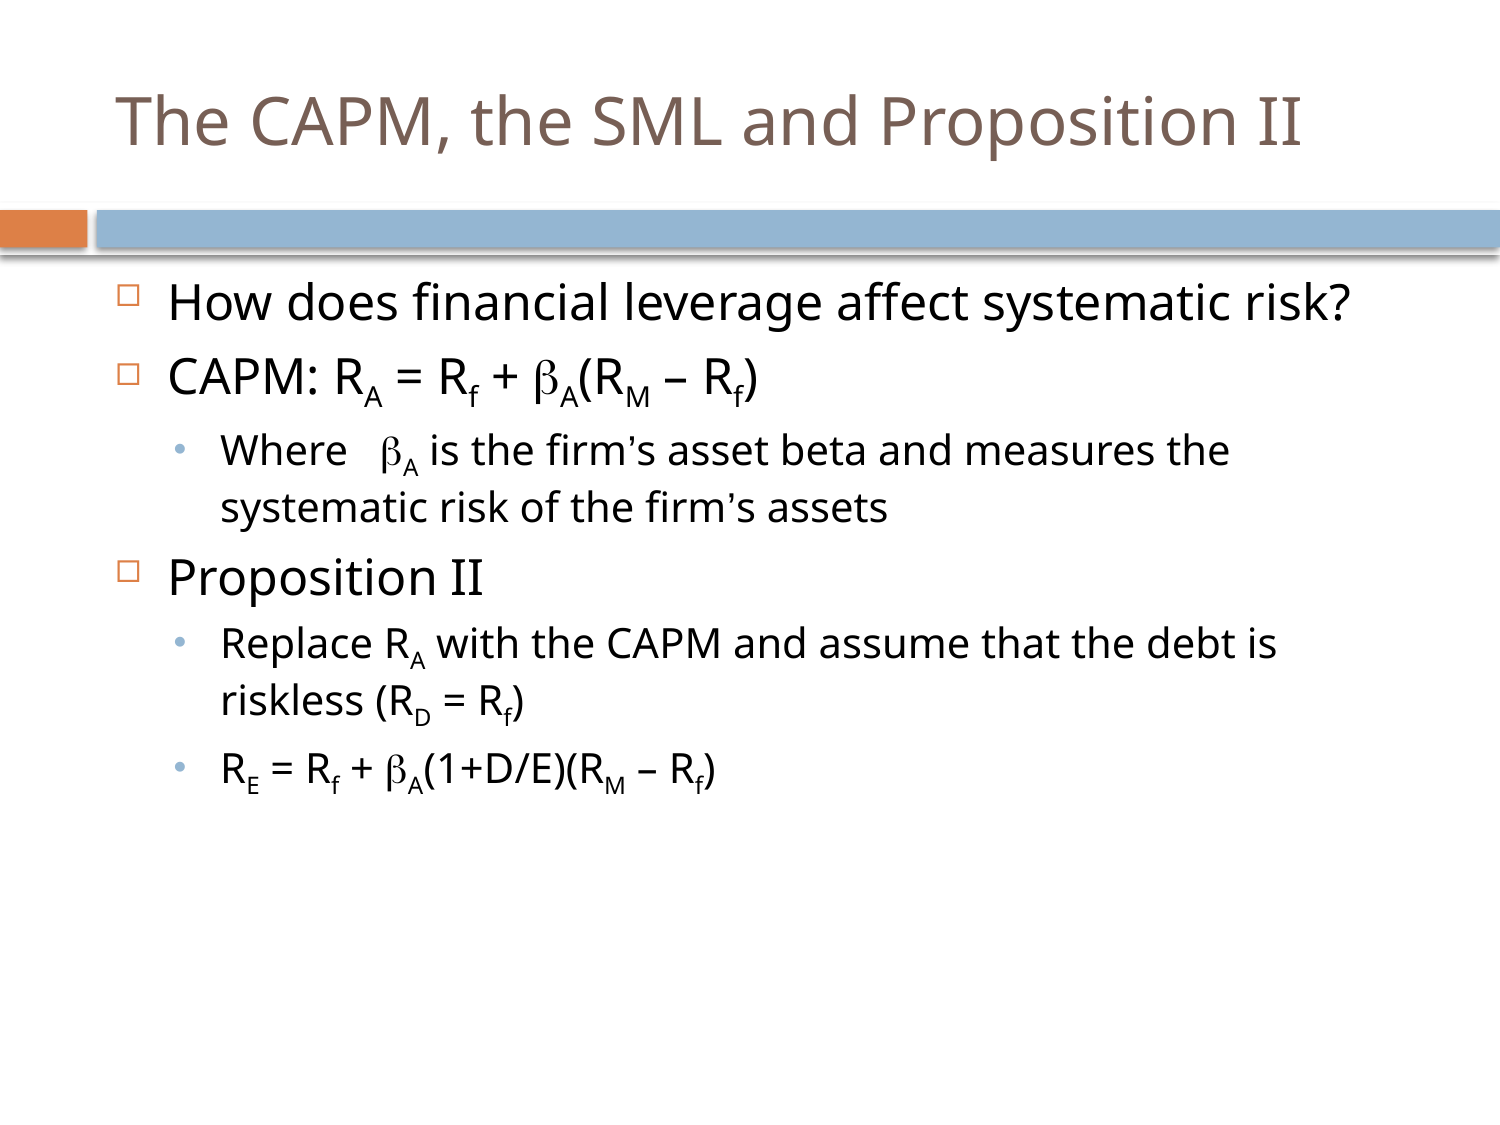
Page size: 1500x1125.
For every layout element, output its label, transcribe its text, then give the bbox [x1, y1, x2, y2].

list How does financial leverage affect systematic risk? CAPM: RA = Rf + A(RM – Rf) Where A is the firm’s asset beta and measures the systematic risk of the firm’s assets Proposition II Replace RA with the CAPM and assume that the debt is riskless (RD = Rf) RE = Rf + A(1+D/E)(RM – Rf) [100, 262, 1438, 1000]
title The CAPM, the SML and Proposition II [100, 37, 1438, 200]
